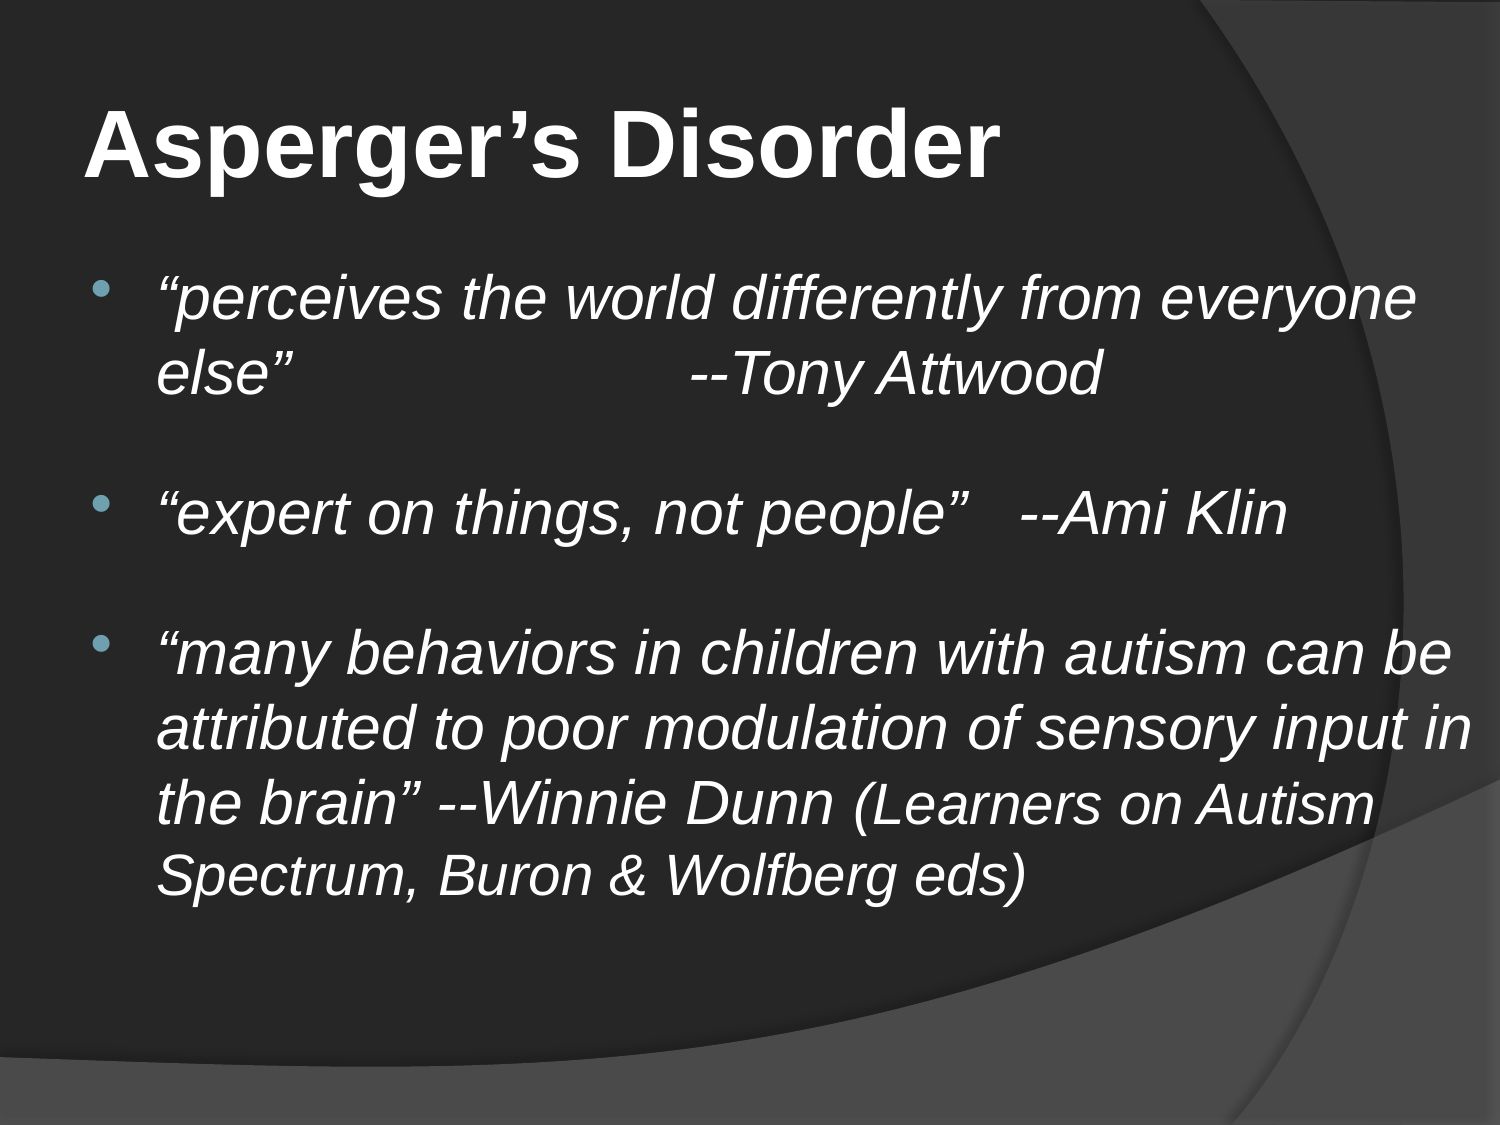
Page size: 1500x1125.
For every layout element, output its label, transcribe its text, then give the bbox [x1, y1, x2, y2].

title Asperger’s Disorder [75, 45, 1300, 233]
list “perceives the world differently from everyone else” --Tony Attwood “expert on things, not people” --Ami Klin “many behaviors in children with autism can be attributed to poor modulation of sensory input in the brain” --Winnie Dunn (Learners on Autism Spectrum, Buron & Wolfberg eds) [72, 249, 1500, 1088]
